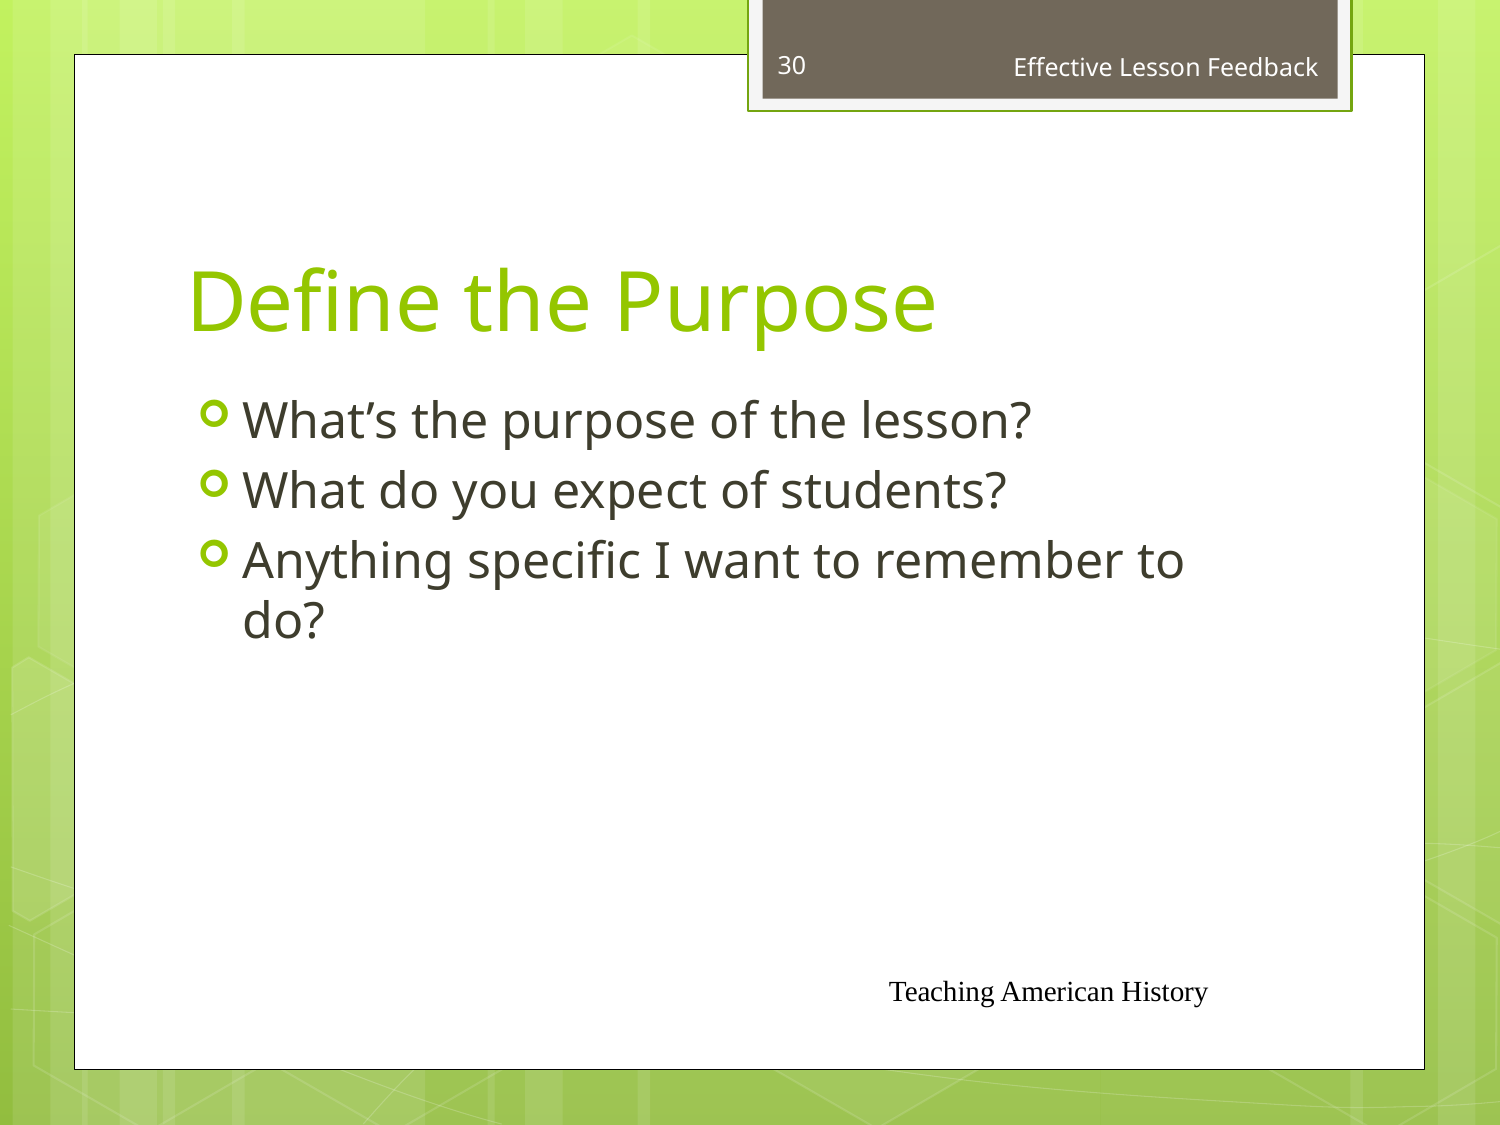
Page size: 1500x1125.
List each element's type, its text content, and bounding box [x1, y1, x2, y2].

slide_number 30 [762, 36, 982, 97]
title Define the Purpose [171, 168, 1324, 357]
list What’s the purpose of the lesson? What do you expect of students? Anything specific I want to remember to do? [171, 381, 1283, 957]
slide_number Effective Lesson Feedback [982, 36, 1334, 97]
footer Teaching American History [761, 960, 1336, 1020]
